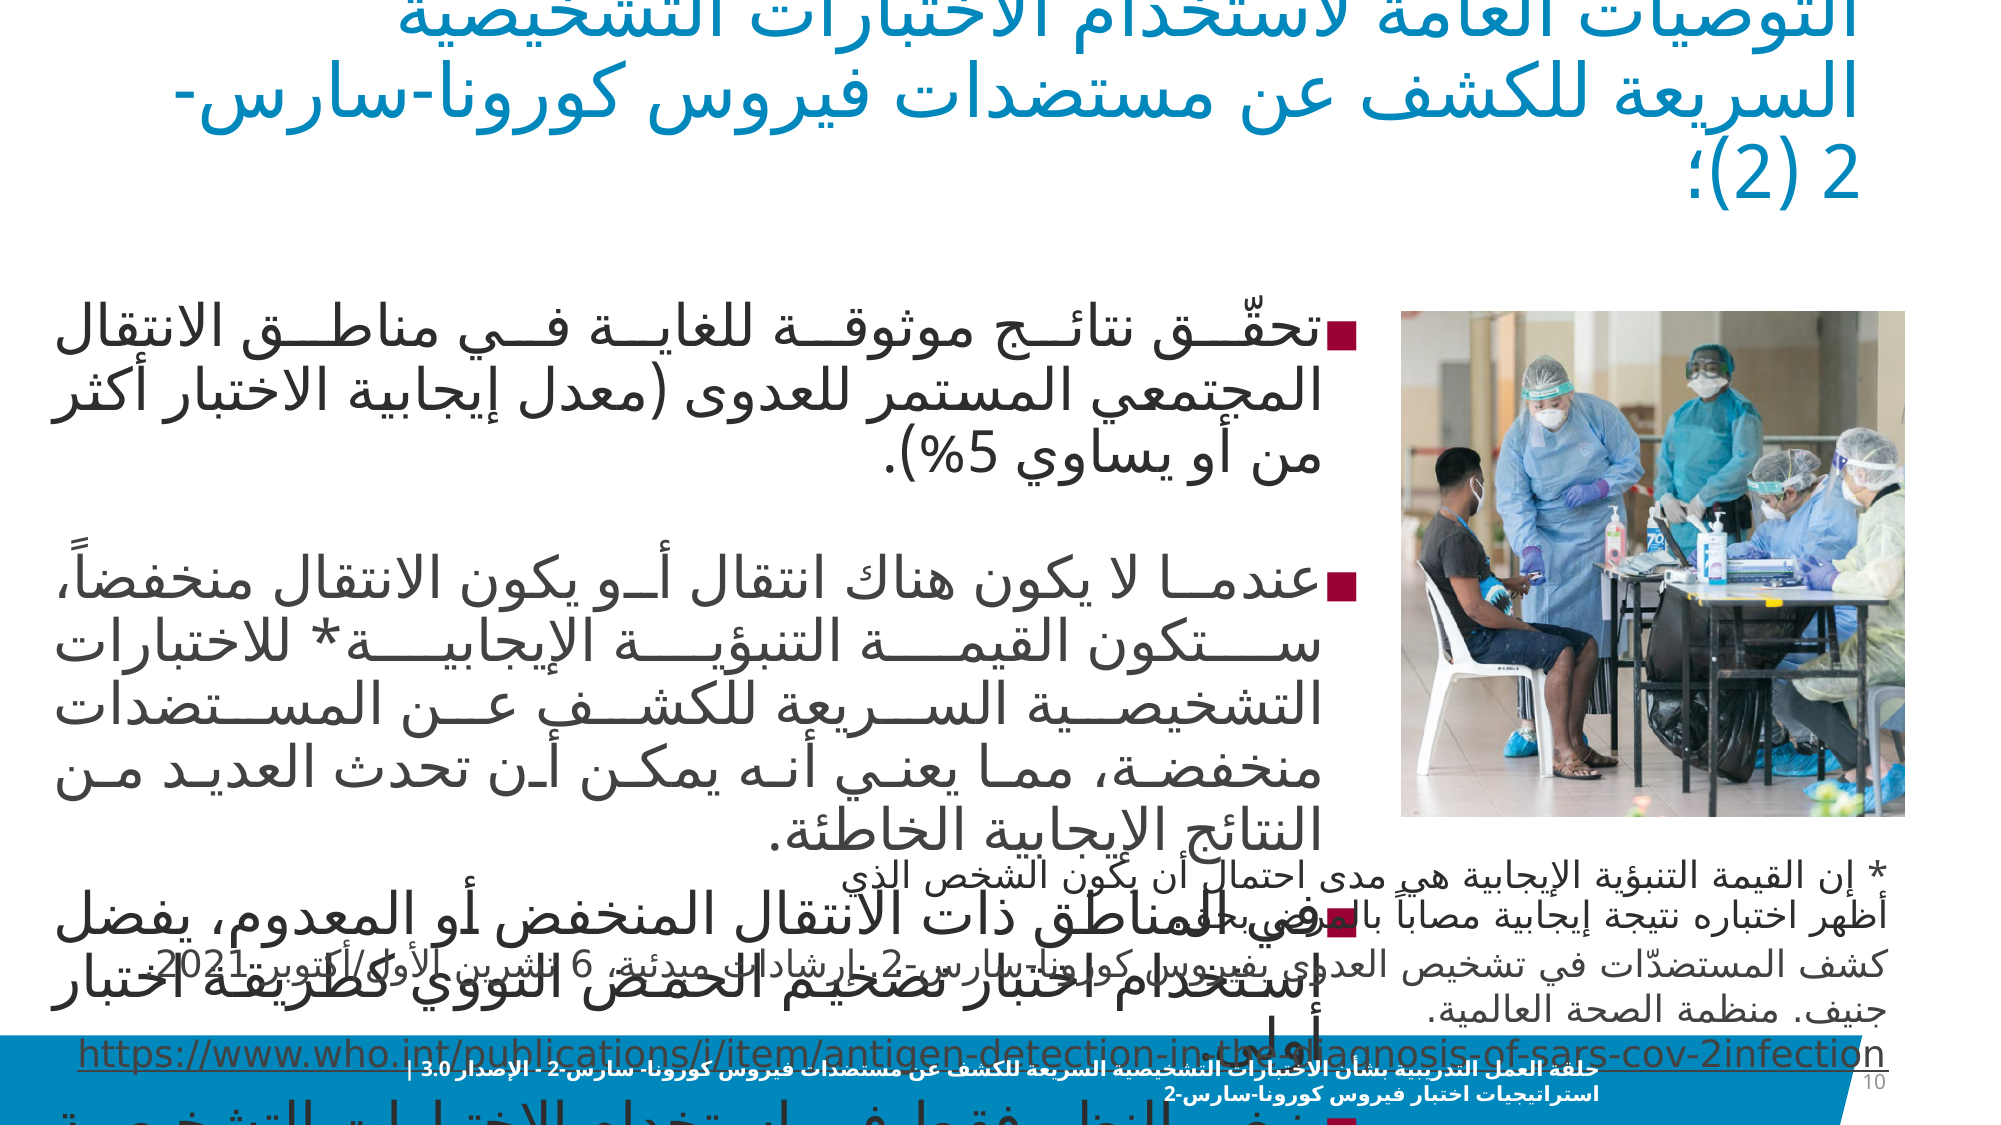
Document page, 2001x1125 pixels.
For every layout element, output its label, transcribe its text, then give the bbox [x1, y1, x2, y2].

footer حلقة العمل التدريبية بشأن الاختبارات التشخيصية السريعة للكشف عن مستضدات فيروس كورونا- سارس-2 - الإصدار 3.0 | استراتيجيات اختبار فيروس كورونا-سارس-2 [399, 1039, 1600, 1122]
picture [1401, 311, 1905, 817]
picture [306, 1100, 310, 1125]
list تحقّق نتائج موثوقة للغاية في مناطق الانتقال المجتمعي المستمر للعدوى (معدل إيجابية الاختبار أكثر من أو يساوي 5%). عندما لا يكون هناك انتقال أو يكون الانتقال منخفضاً، ستكون القيمة التنبؤية الإيجابية* للاختبارات التشخيصية السريعة للكشف عن المستضدات منخفضة، مما يعني أنه يمكن أن تحدث العديد من النتائج الإيجابية الخاطئة. في المناطق ذات الانتقال المنخفض أو المعدوم، يفضل استخدام اختبار تضخيم الحمض النووي كطريقة اختبار أولى. ينبغي النظر فقط في استخدام الاختبارات التشخيصية السريعة للكشف عن مستضدات فيروس كورونا-سارس-2 التي تفي بمعايير الأداء الموصى بها (الحساسية أكثر من أول تساوي 80% والنوعية أكثر من أو تساوي 97%). [38, 289, 1378, 839]
picture [392, 1100, 396, 1125]
text_box كشف المستضدّات في تشخيص العدوى بفيروس كورونا-سارس-2. إرشادات مبدئية، 6 تشرين الأول/أكتوبر 2021. جنيف. منظمة الصحة العالمية. https://www.who.int/publications/i/item/antigen-detection-in-the-diagnosis-of-sars-cov-2infection [38, 932, 1904, 1083]
slide_number 10 [1862, 1035, 1947, 1125]
picture [290, 1100, 294, 1125]
text_box * إن القيمة التنبؤية الإيجابية هي مدى احتمال أن يكون الشخص الذي أظهر اختباره نتيجة إيجابية مصاباً بالمرض بحق. [736, 848, 1904, 945]
title التوصيات العامة لاستخدام الاختبارات التشخيصية السريعة للكشف عن مستضدات فيروس كورونا-سارس-2 (2)؛ [137, 59, 1863, 215]
